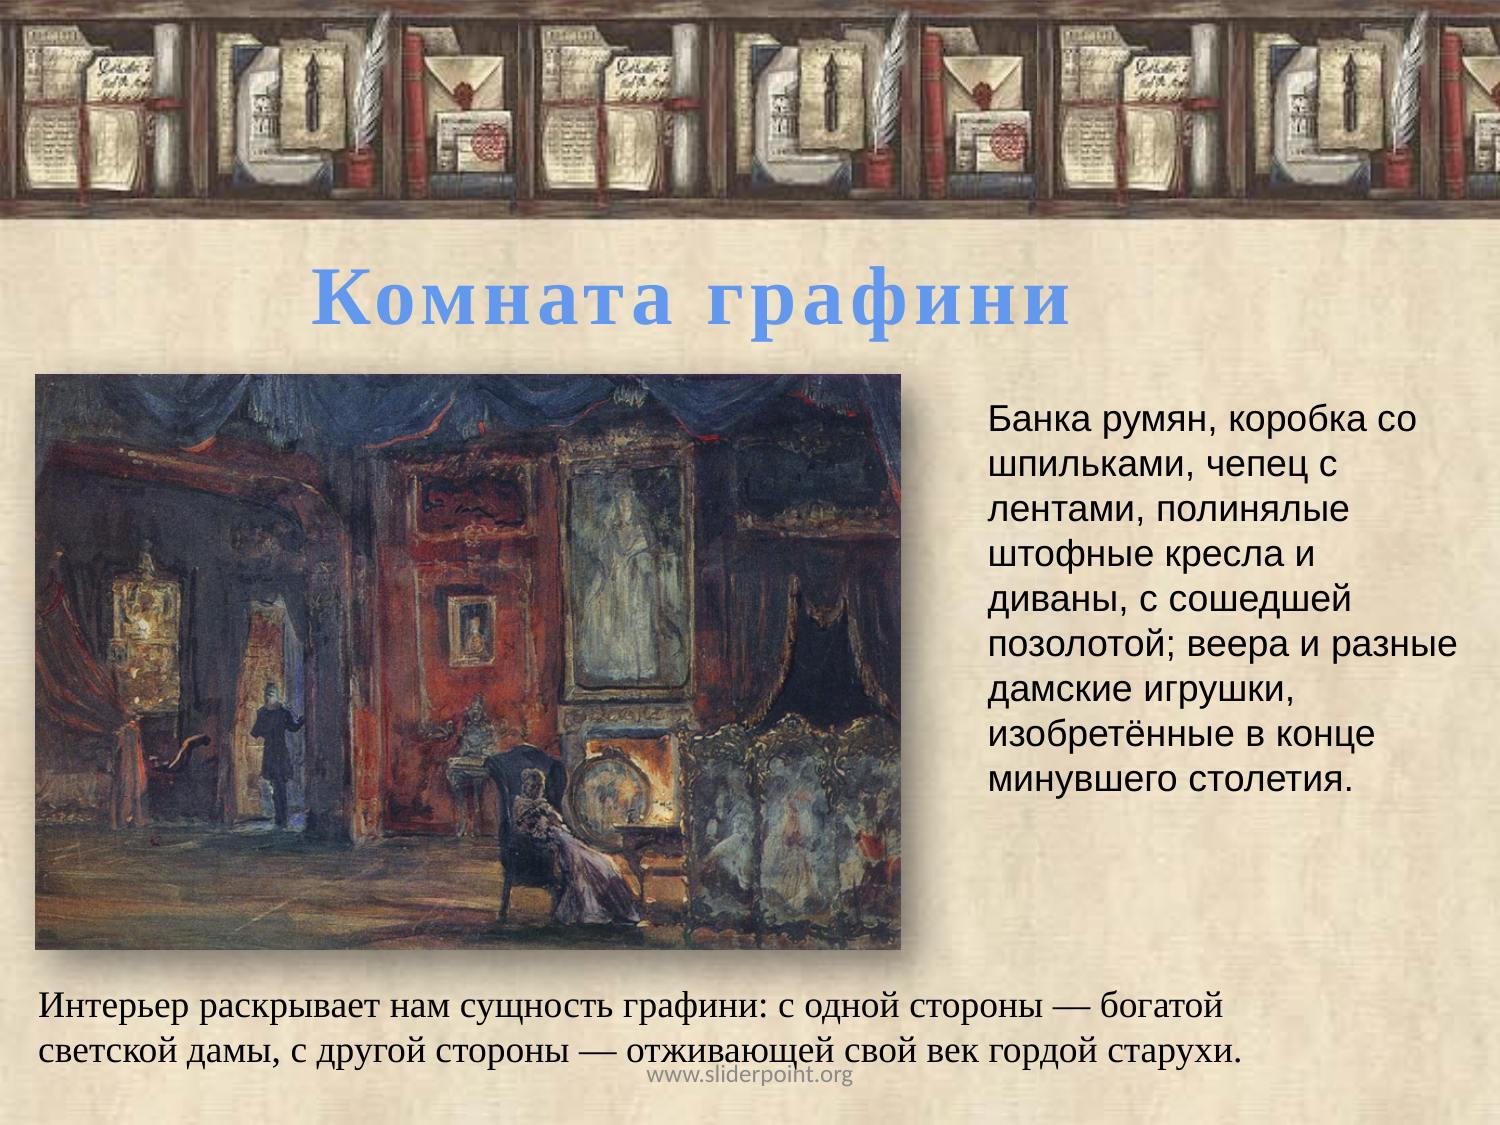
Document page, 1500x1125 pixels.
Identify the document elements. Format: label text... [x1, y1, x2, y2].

picture [0, 0, 1500, 1125]
text_box Комната графини [289, 234, 1094, 350]
text_box Банка румян, коробка со шпильками, чепец с лентами, полинялые штофные кресла и диваны, с сошедшей позолотой; веера и разные дамские игрушки, изобретённые в конце минувшего столетия. [972, 386, 1477, 852]
footer www.sliderpoint.org [512, 1042, 988, 1103]
text_box Интерьер раскрывает нам сущность графини: с одной стороны — богатой светской дамы, с другой стороны — отживающей свой век гордой старухи. [23, 972, 1389, 1123]
